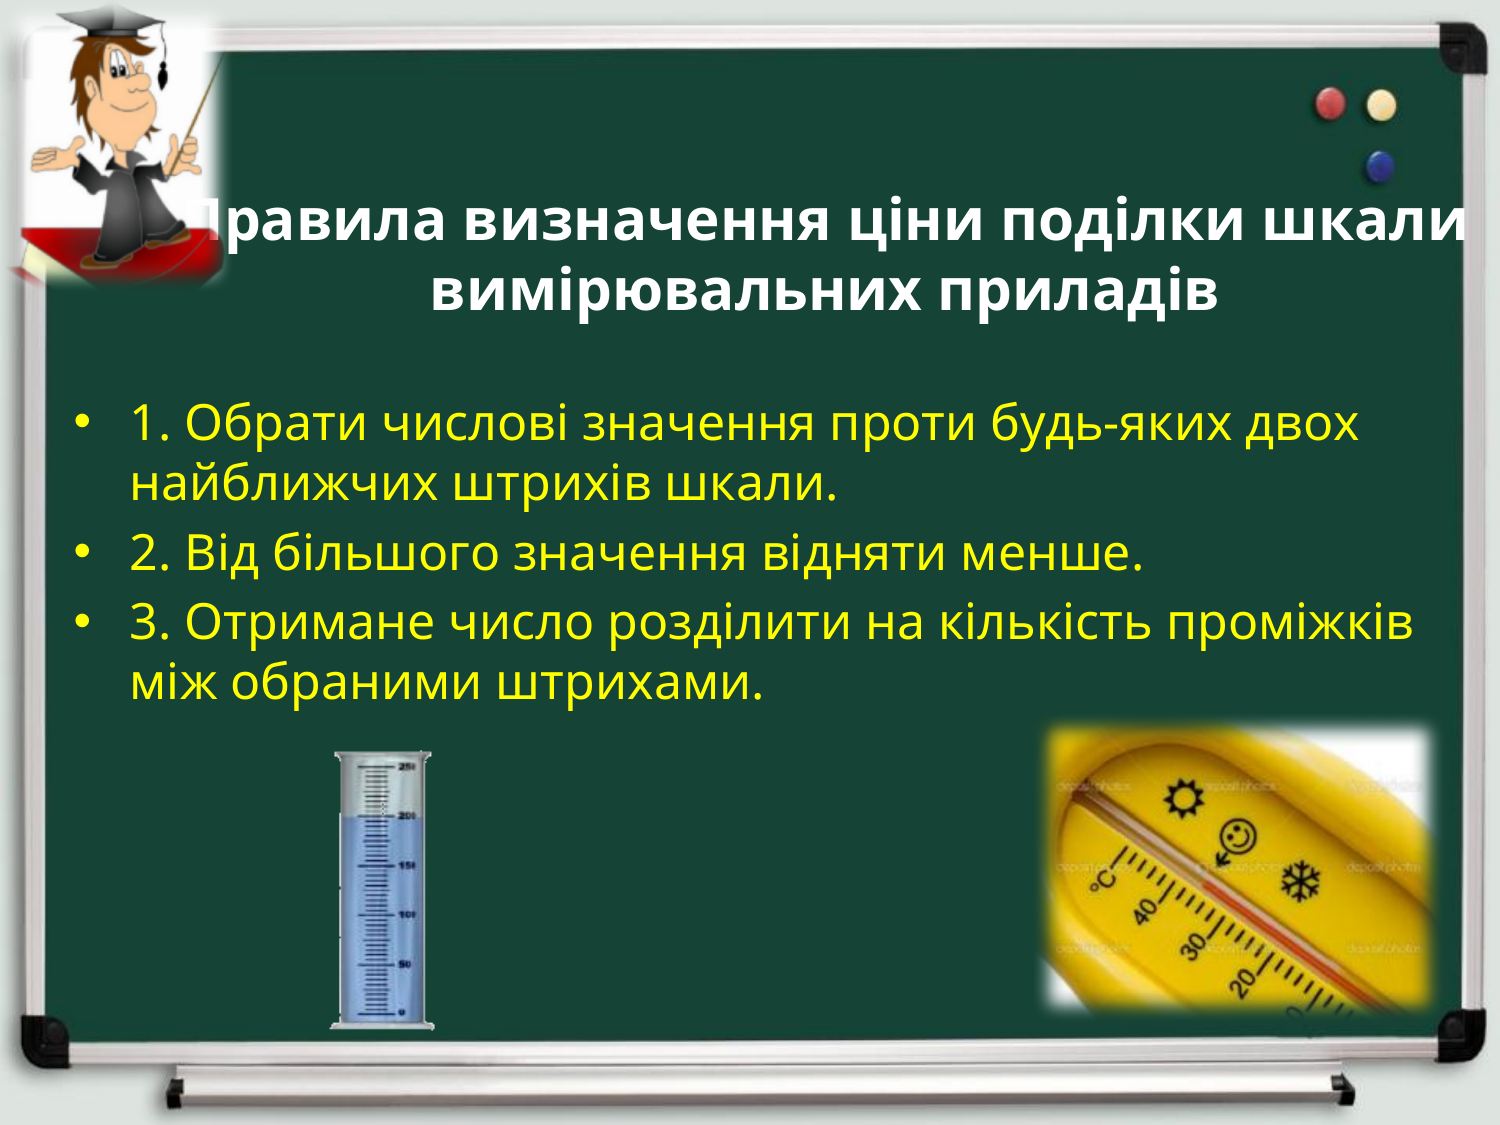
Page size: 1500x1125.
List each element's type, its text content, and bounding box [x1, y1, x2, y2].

picture [0, 0, 1500, 1125]
list 1. Обрати числові значення проти будь-яких двох найближчих штрихів шкали. 2. Від більшого значення відняти менше. 3. Отримане число розділити на кількість проміжків між обраними штрихами. [58, 382, 1454, 1125]
picture [292, 738, 457, 1034]
title Правила визначення ціни поділки шкали вимірювальних приладів [149, 152, 1500, 353]
picture [1031, 711, 1446, 1023]
